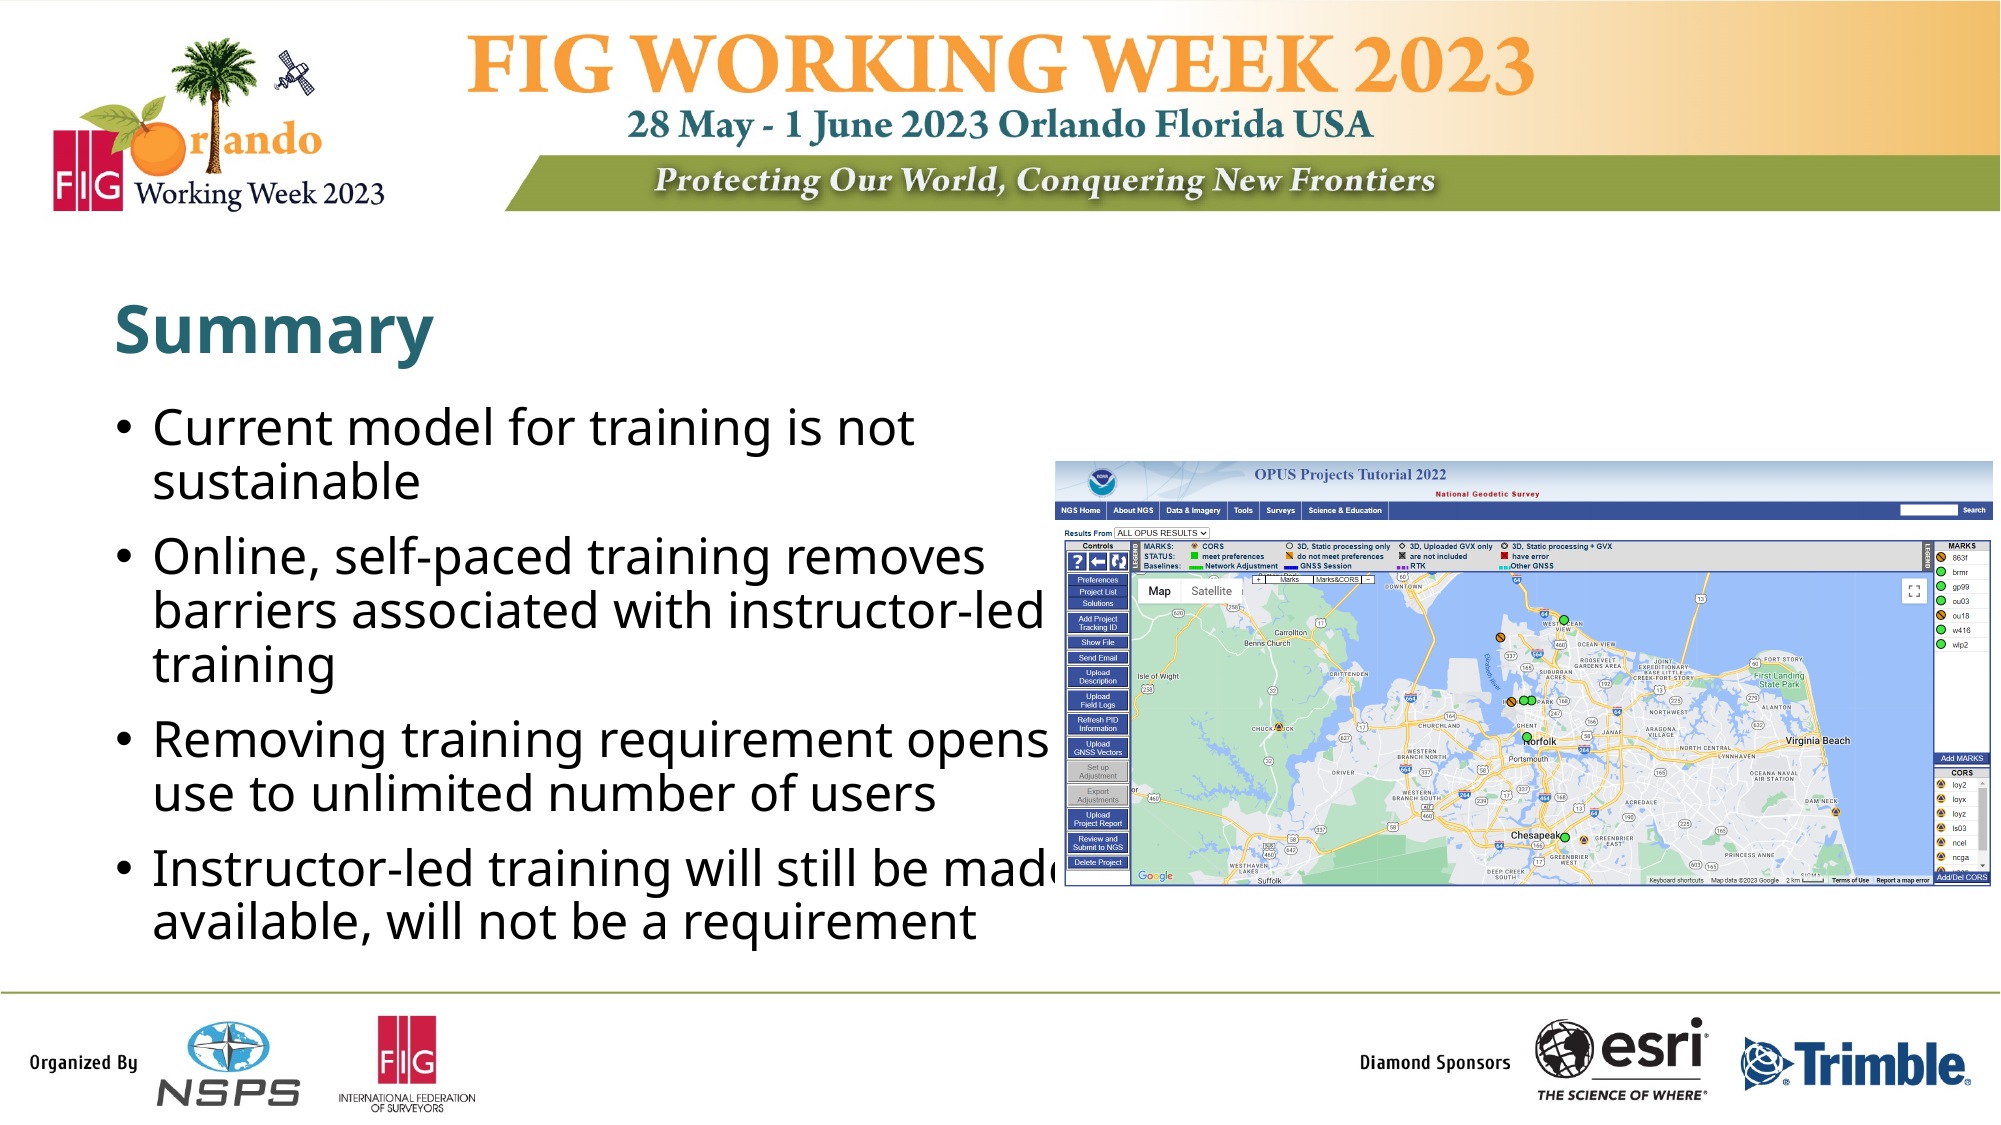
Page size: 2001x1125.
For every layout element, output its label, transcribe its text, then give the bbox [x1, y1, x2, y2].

text_box Current model for training is not sustainable Online, self-paced training removes barriers associated with instructor-led training Removing training requirement opens use to unlimited number of users Instructor-led training will still be made available, will not be a requirement [100, 395, 1151, 943]
text_box Summary [100, 288, 1900, 380]
picture [0, 0, 2001, 1125]
